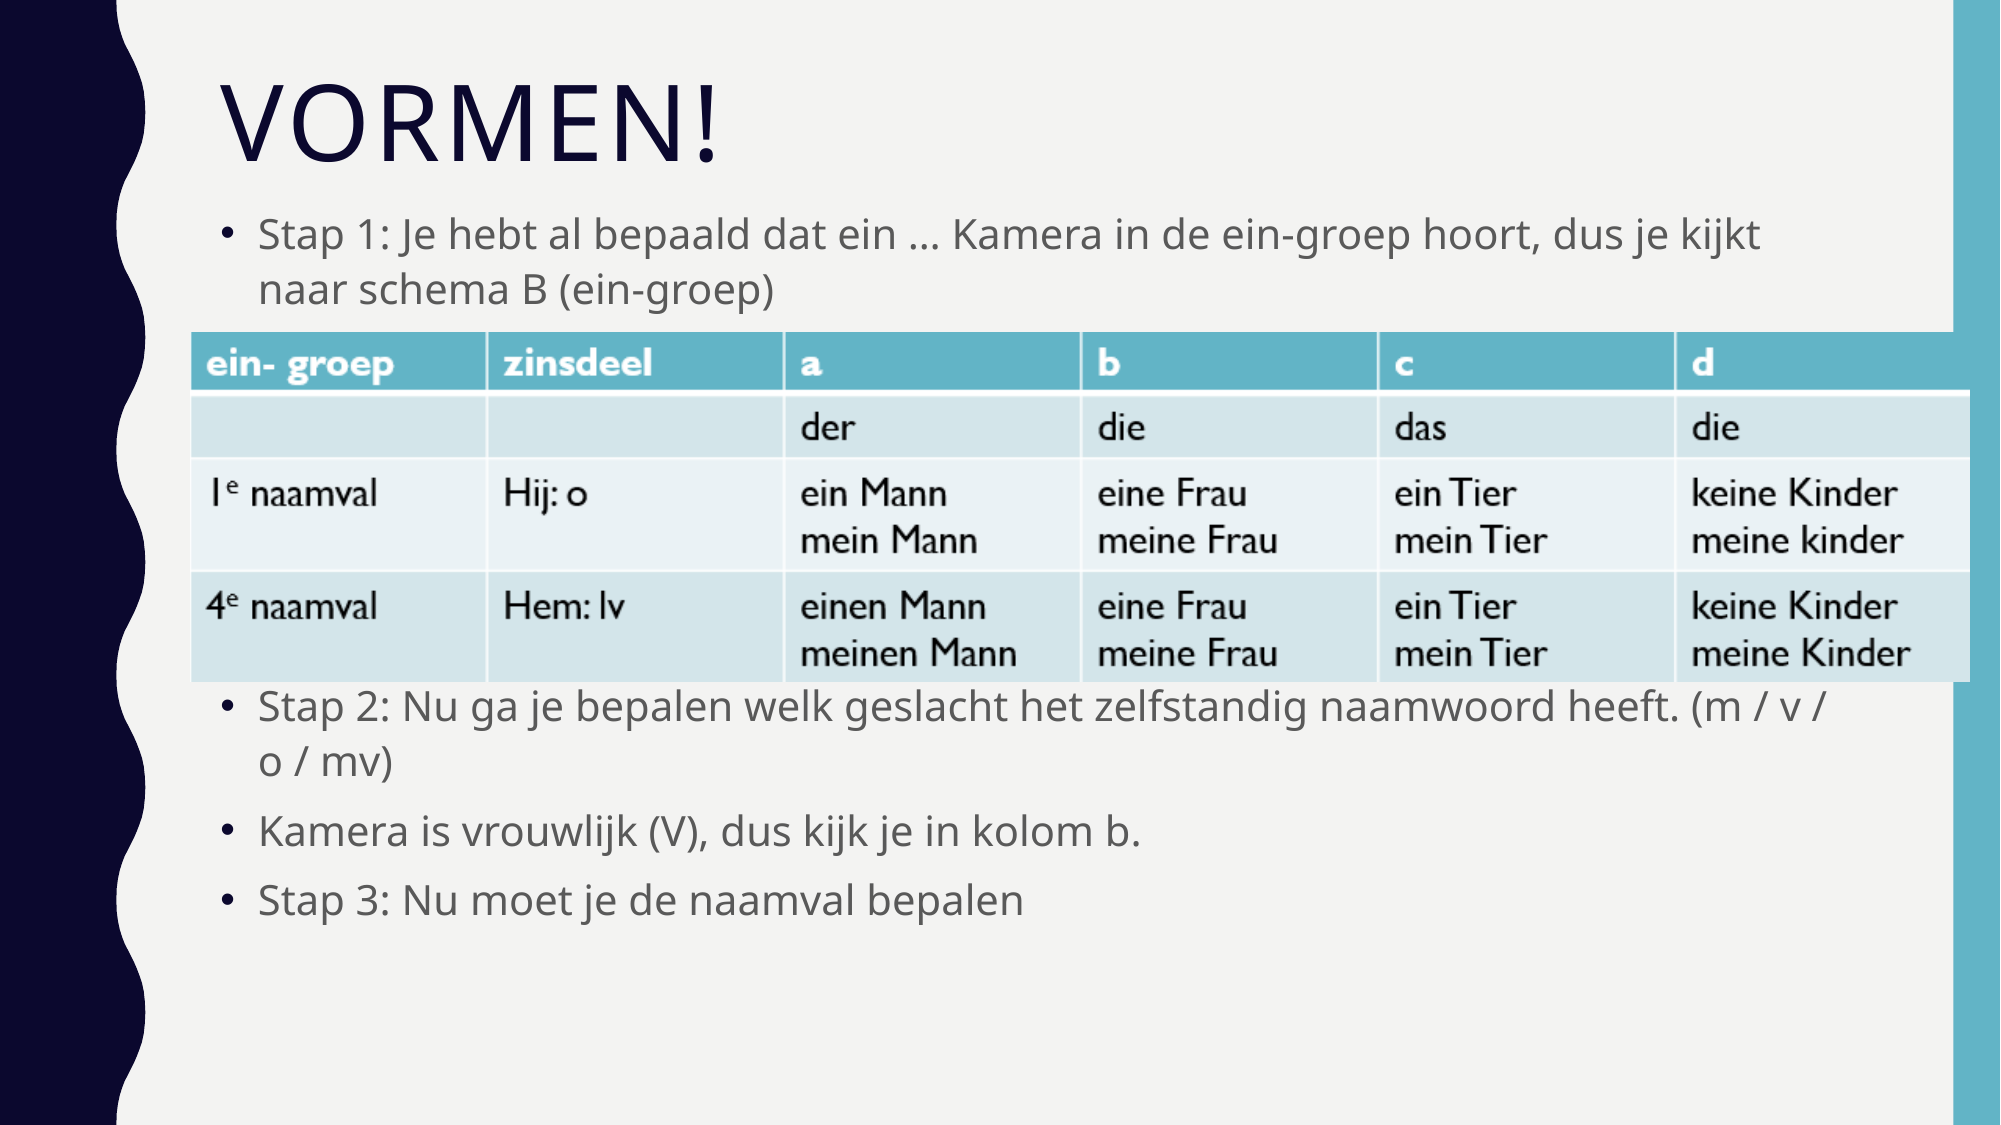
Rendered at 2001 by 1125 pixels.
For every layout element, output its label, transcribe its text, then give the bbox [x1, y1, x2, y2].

title Vormen! [205, 62, 1875, 195]
list Stap 1: Je hebt al bepaald dat ein … Kamera in de ein-groep hoort, dus je kijkt naar schema B (ein-groep) Stap 2: Nu ga je bepalen welk geslacht het zelfstandig naamwoord heeft. (m / v / o / mv) Kamera is vrouwlijk (V), dus kijk je in kolom b. Stap 3: Nu moet je de naamval bepalen [205, 195, 1875, 332]
picture [190, 332, 1970, 682]
list Stap 1: Je hebt al bepaald dat ein … Kamera in de ein-groep hoort, dus je kijkt naar schema B (ein-groep) Stap 2: Nu ga je bepalen welk geslacht het zelfstandig naamwoord heeft. (m / v / o / mv) Kamera is vrouwlijk (V), dus kijk je in kolom b. Stap 3: Nu moet je de naamval bepalen [205, 682, 1875, 965]
